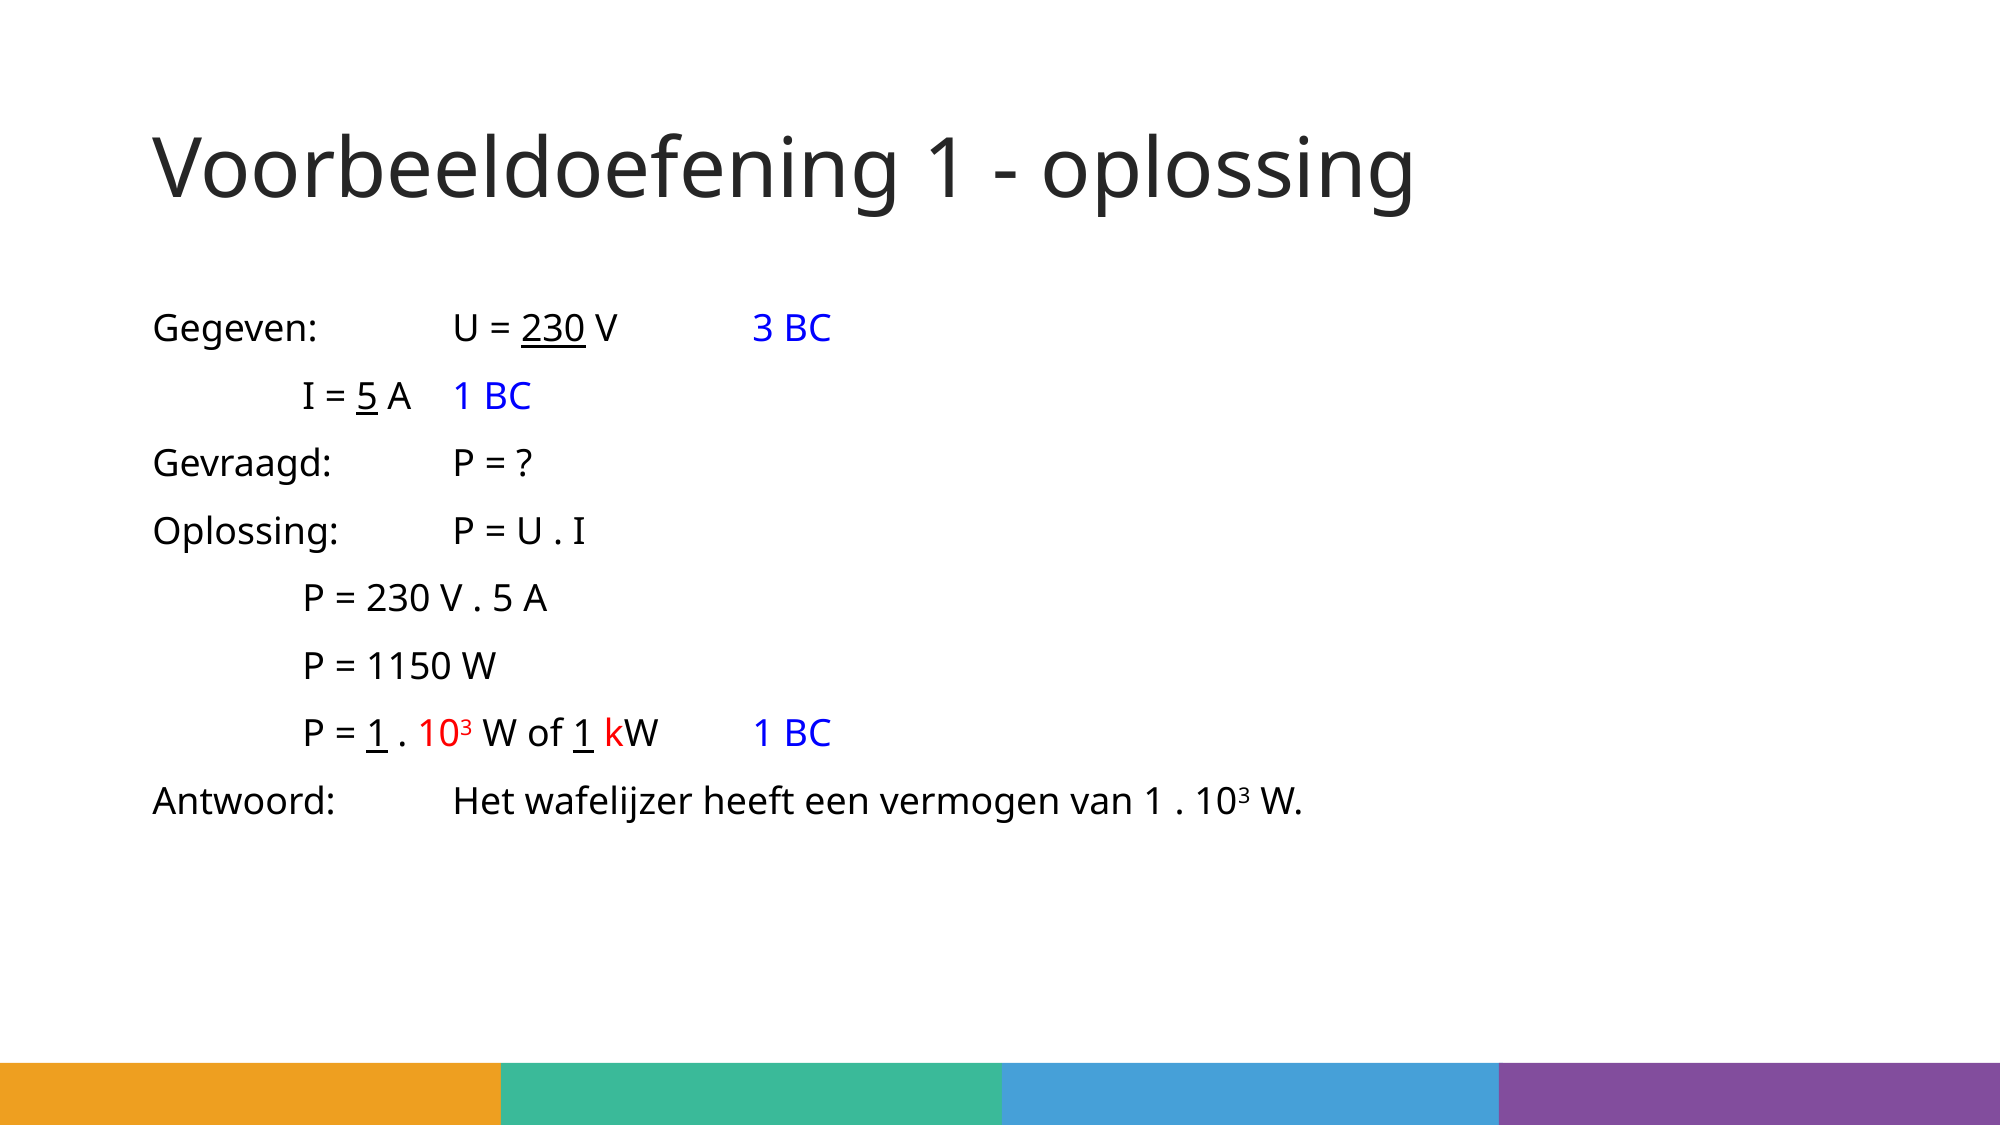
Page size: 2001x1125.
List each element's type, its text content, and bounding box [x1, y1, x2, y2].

title Voorbeeldoefening 1 - oplossing [137, 91, 1687, 250]
list Gegeven: U = 230 V 3 BC I = 5 A 1 BC Gevraagd: P = ? Oplossing: P = U . I P = 230 V . 5 A P = 1150 W P = 1 . 103 W of 1 kW 1 BC Antwoord: Het wafelijzer heeft een vermogen van 1 . 103 W. [137, 274, 1885, 1090]
